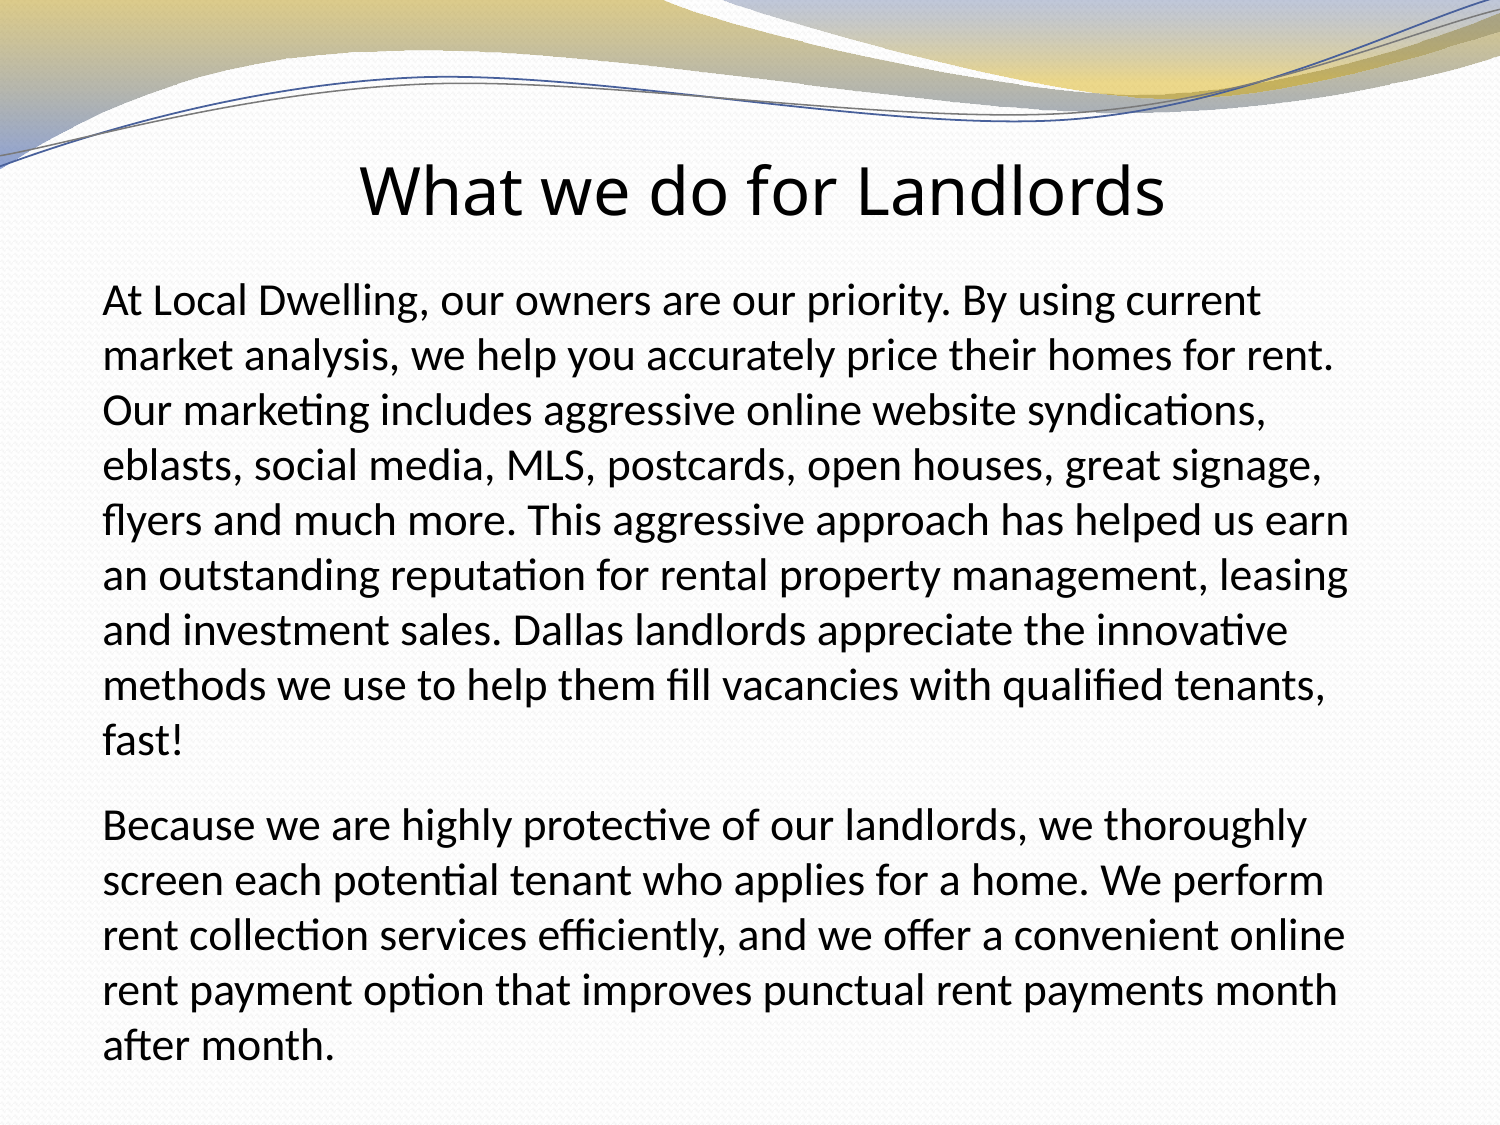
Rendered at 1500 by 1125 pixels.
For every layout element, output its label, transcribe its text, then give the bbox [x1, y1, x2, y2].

text_box What we do for Landlords [344, 141, 1183, 237]
text_box At Local Dwelling, our owners are our priority. By using current market analysis, we help you accurately price their homes for rent. Our marketing includes aggressive online website syndications, eblasts, social media, MLS, postcards, open houses, great signage, flyers and much more. This aggressive approach has helped us earn an outstanding reputation for rental property management, leasing and investment sales. Dallas landlords appreciate the innovative methods we use to help them fill vacancies with qualified tenants, fast! Because we are highly protective of our landlords, we thoroughly screen each potential tenant who applies for a home. We perform rent collection services efficiently, and we offer a convenient online rent payment option that improves punctual rent payments month after month. [87, 262, 1400, 1077]
